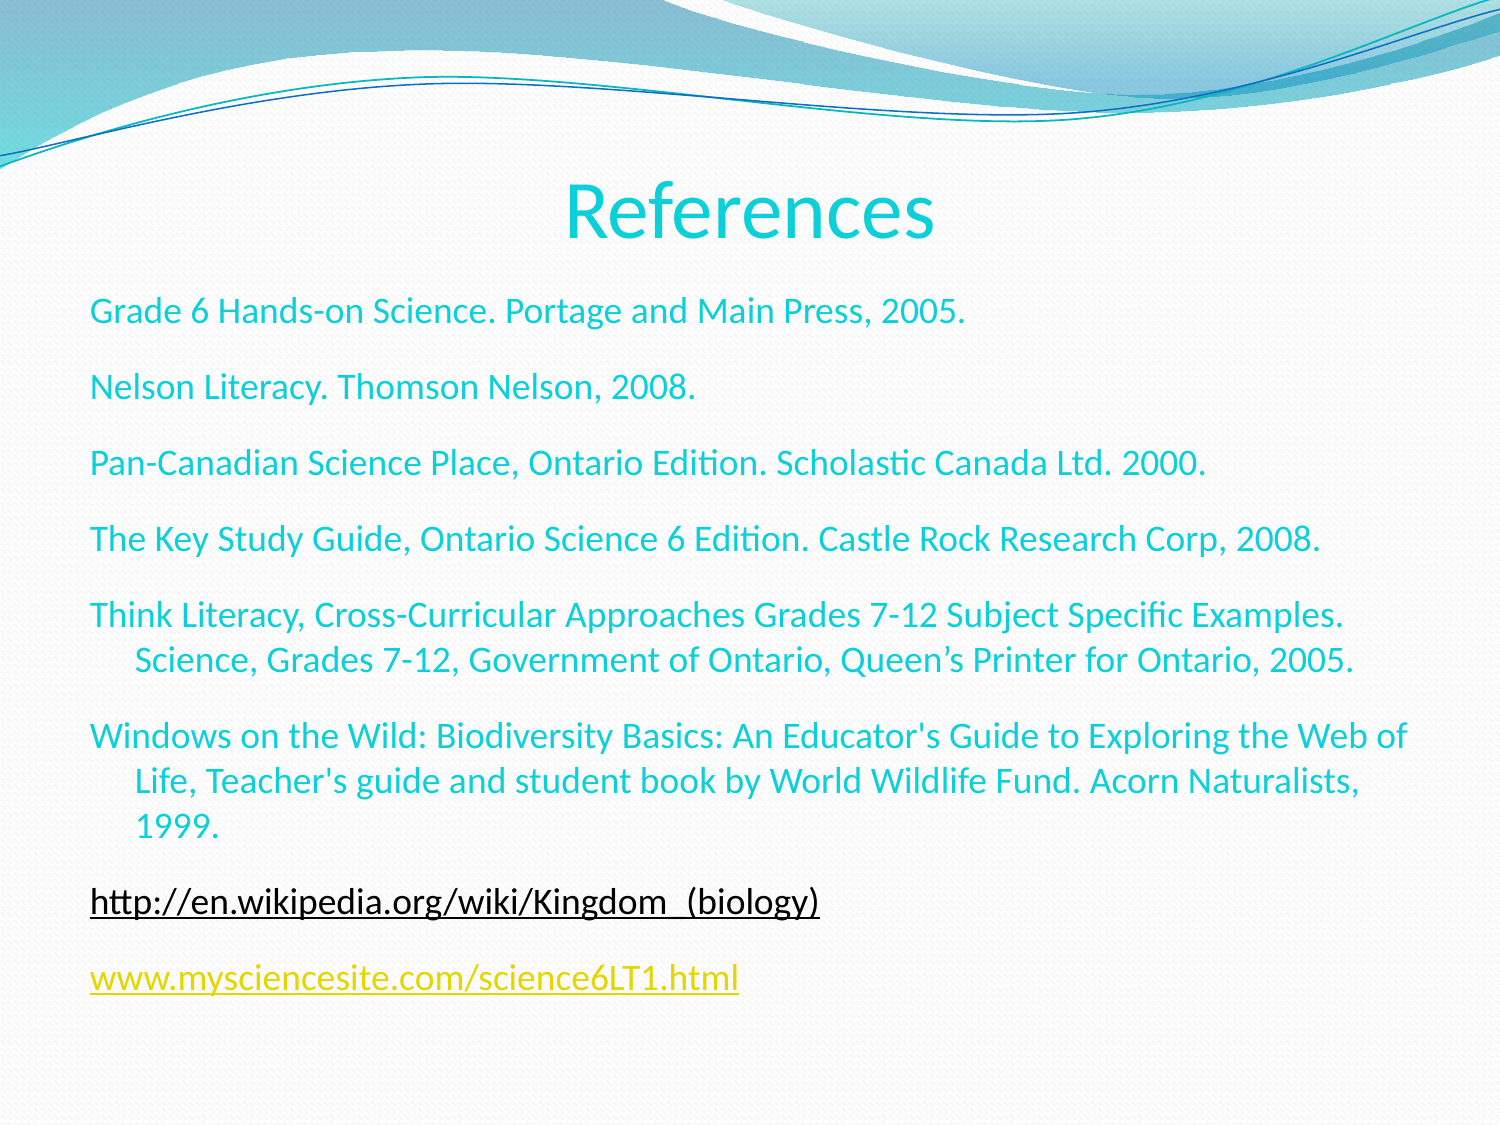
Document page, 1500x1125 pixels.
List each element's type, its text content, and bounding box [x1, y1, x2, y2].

title References [75, 115, 1425, 256]
list Grade 6 Hands-on Science. Portage and Main Press, 2005. Nelson Literacy. Thomson Nelson, 2008. Pan-Canadian Science Place, Ontario Edition. Scholastic Canada Ltd. 2000. The Key Study Guide, Ontario Science 6 Edition. Castle Rock Research Corp, 2008. Think Literacy, Cross-Curricular Approaches Grades 7-12 Subject Specific Examples. Science, Grades 7-12, Government of Ontario, Queen’s Printer for Ontario, 2005. Windows on the Wild: Biodiversity Basics: An Educator's Guide to Exploring the Web of Life, Teacher's guide and student book by World Wildlife Fund. Acorn Naturalists, 1999. http://en.wikipedia.org/wiki/Kingdom_(biology) www.mysciencesite.com/science6LT1.html [75, 278, 1425, 1038]
